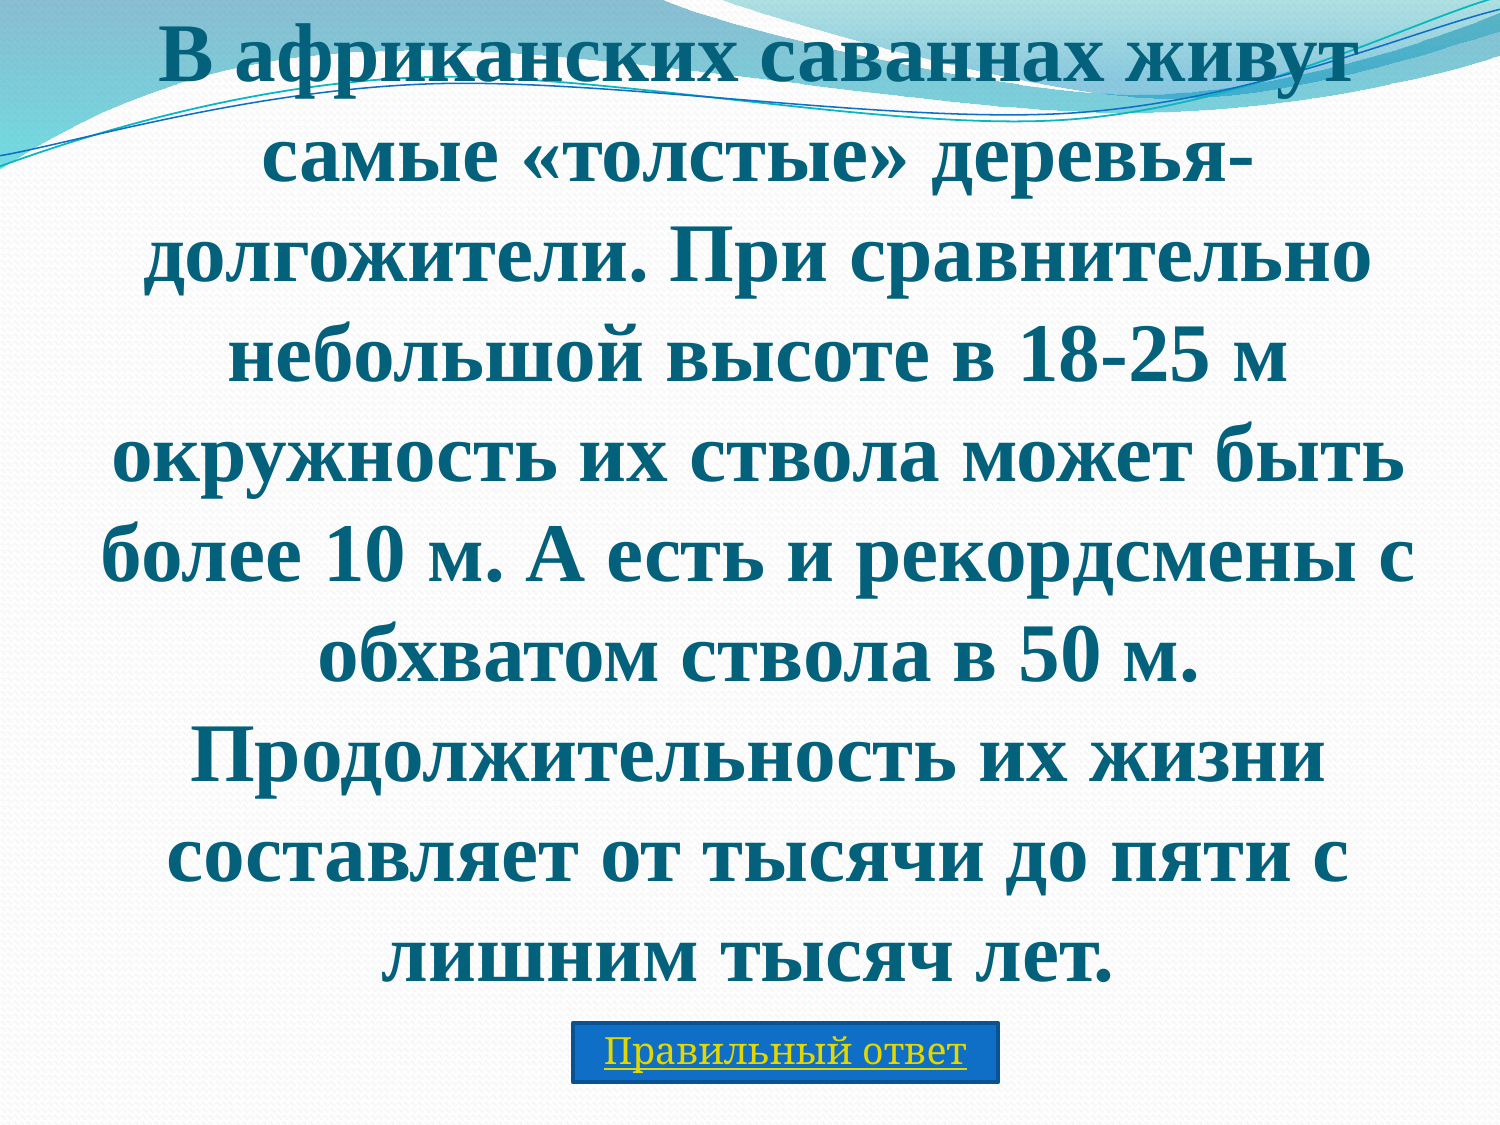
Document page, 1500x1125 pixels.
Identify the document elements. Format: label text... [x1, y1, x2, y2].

text_box Правильный ответ [571, 1021, 1000, 1084]
title В африканских саваннах живут самые «толстые» деревья-долгожители. При сравнительно небольшой высоте в 18-25 м окружность их ствола может быть более 10 м. А есть и рекордсмены с обхватом ствола в 50 м. Продолжительность их жизни составляет от тысячи до пяти с лишним тысяч лет. [88, 810, 1430, 998]
